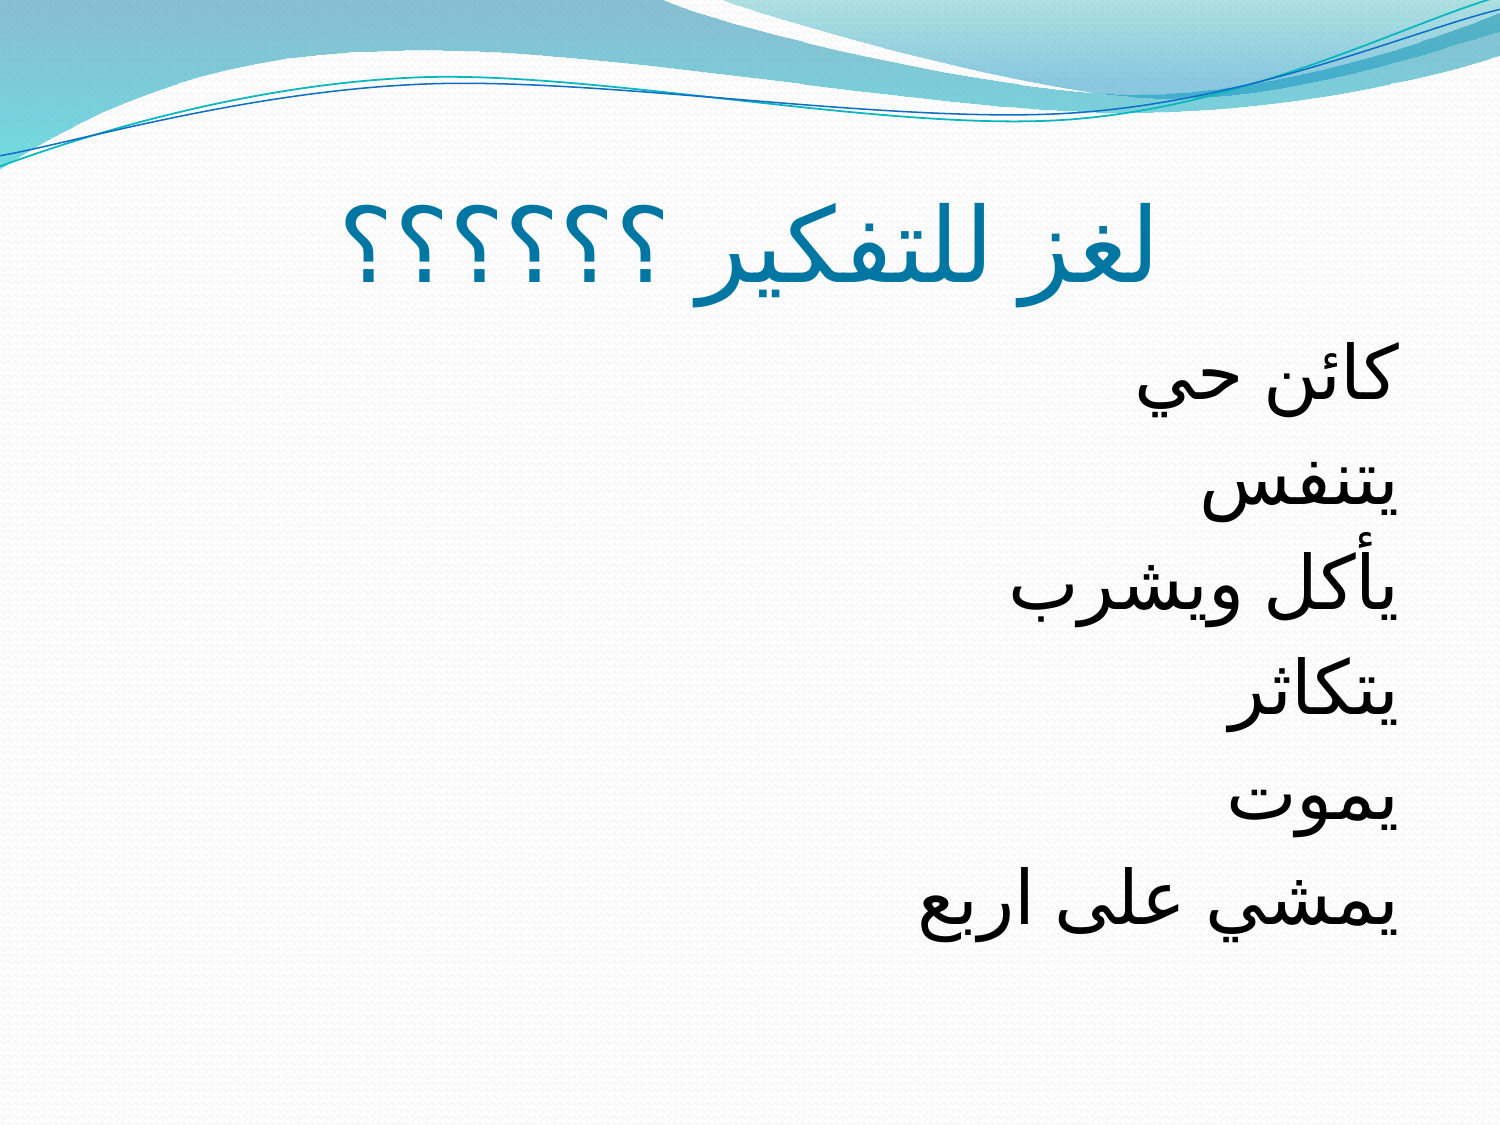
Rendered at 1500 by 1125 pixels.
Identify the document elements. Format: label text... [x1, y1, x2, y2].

list كائن حي يتنفس يأكل ويشرب يتكاثر يموت يمشي على اربع [75, 317, 1425, 1038]
title لغز للتفكير ؟؟؟؟؟؟ [75, 115, 1425, 303]
